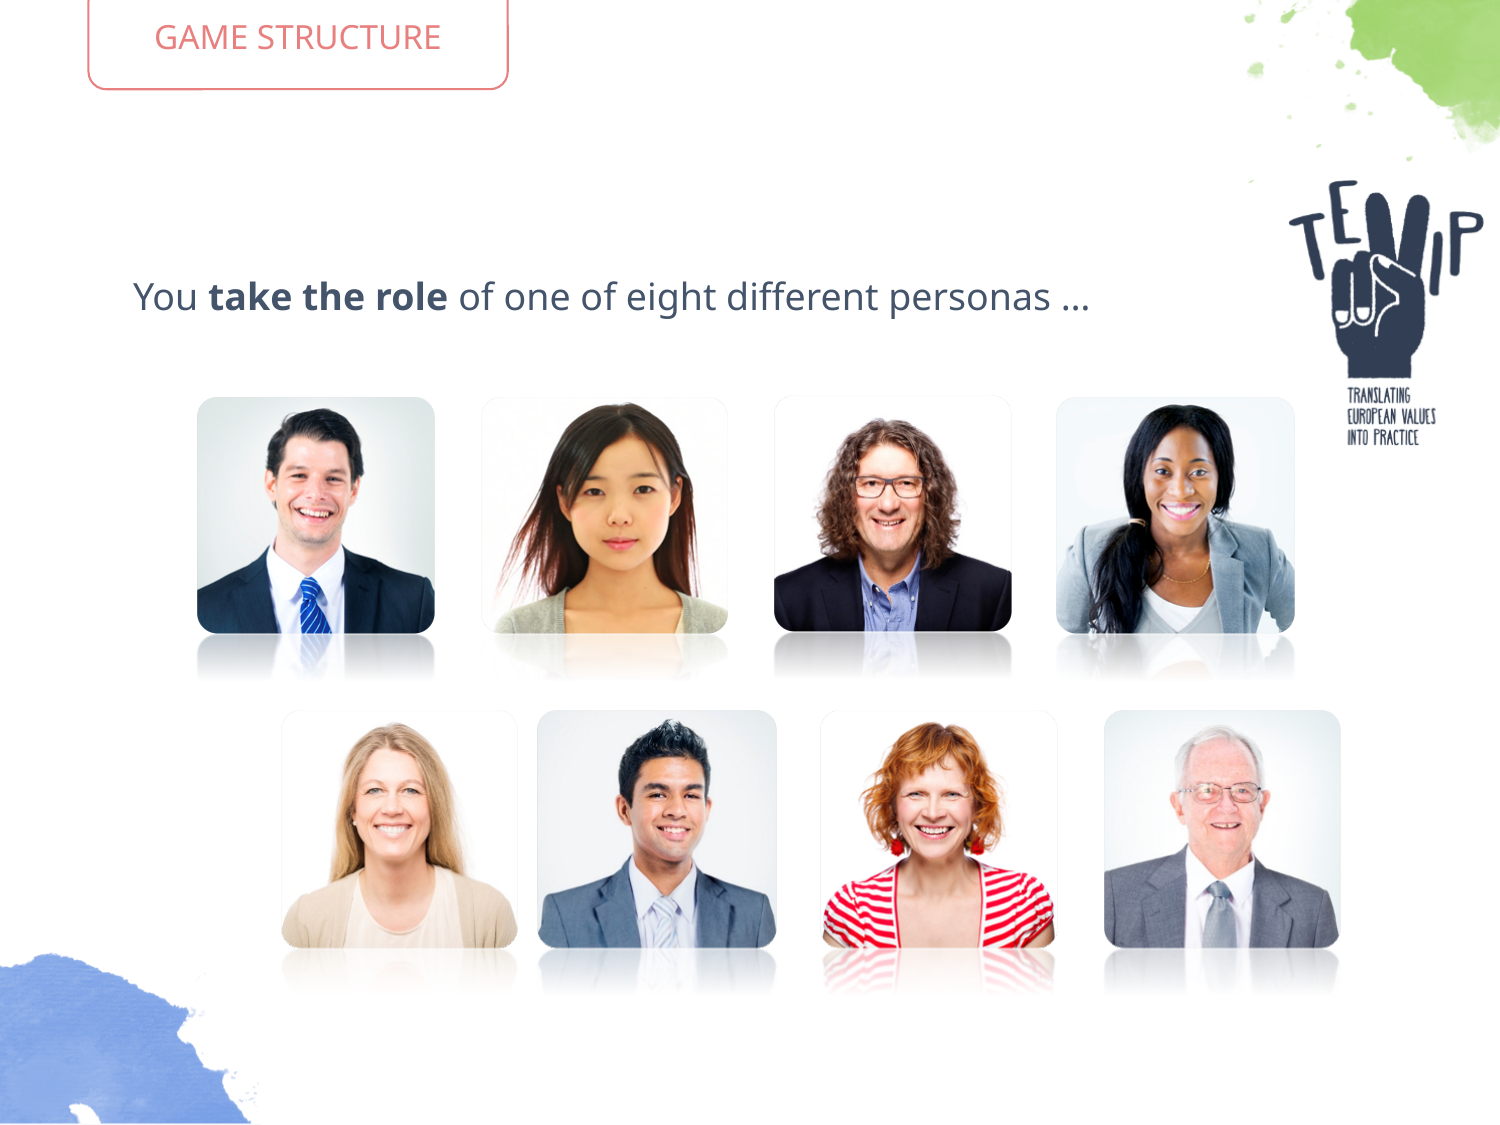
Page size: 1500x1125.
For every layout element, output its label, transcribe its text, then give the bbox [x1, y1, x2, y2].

text_box GAME STRUCTURE [88, 0, 508, 90]
picture [193, 0, 1500, 1125]
text_box You take the role of one of eight different personas … [118, 265, 1300, 371]
picture [0, 946, 261, 1125]
